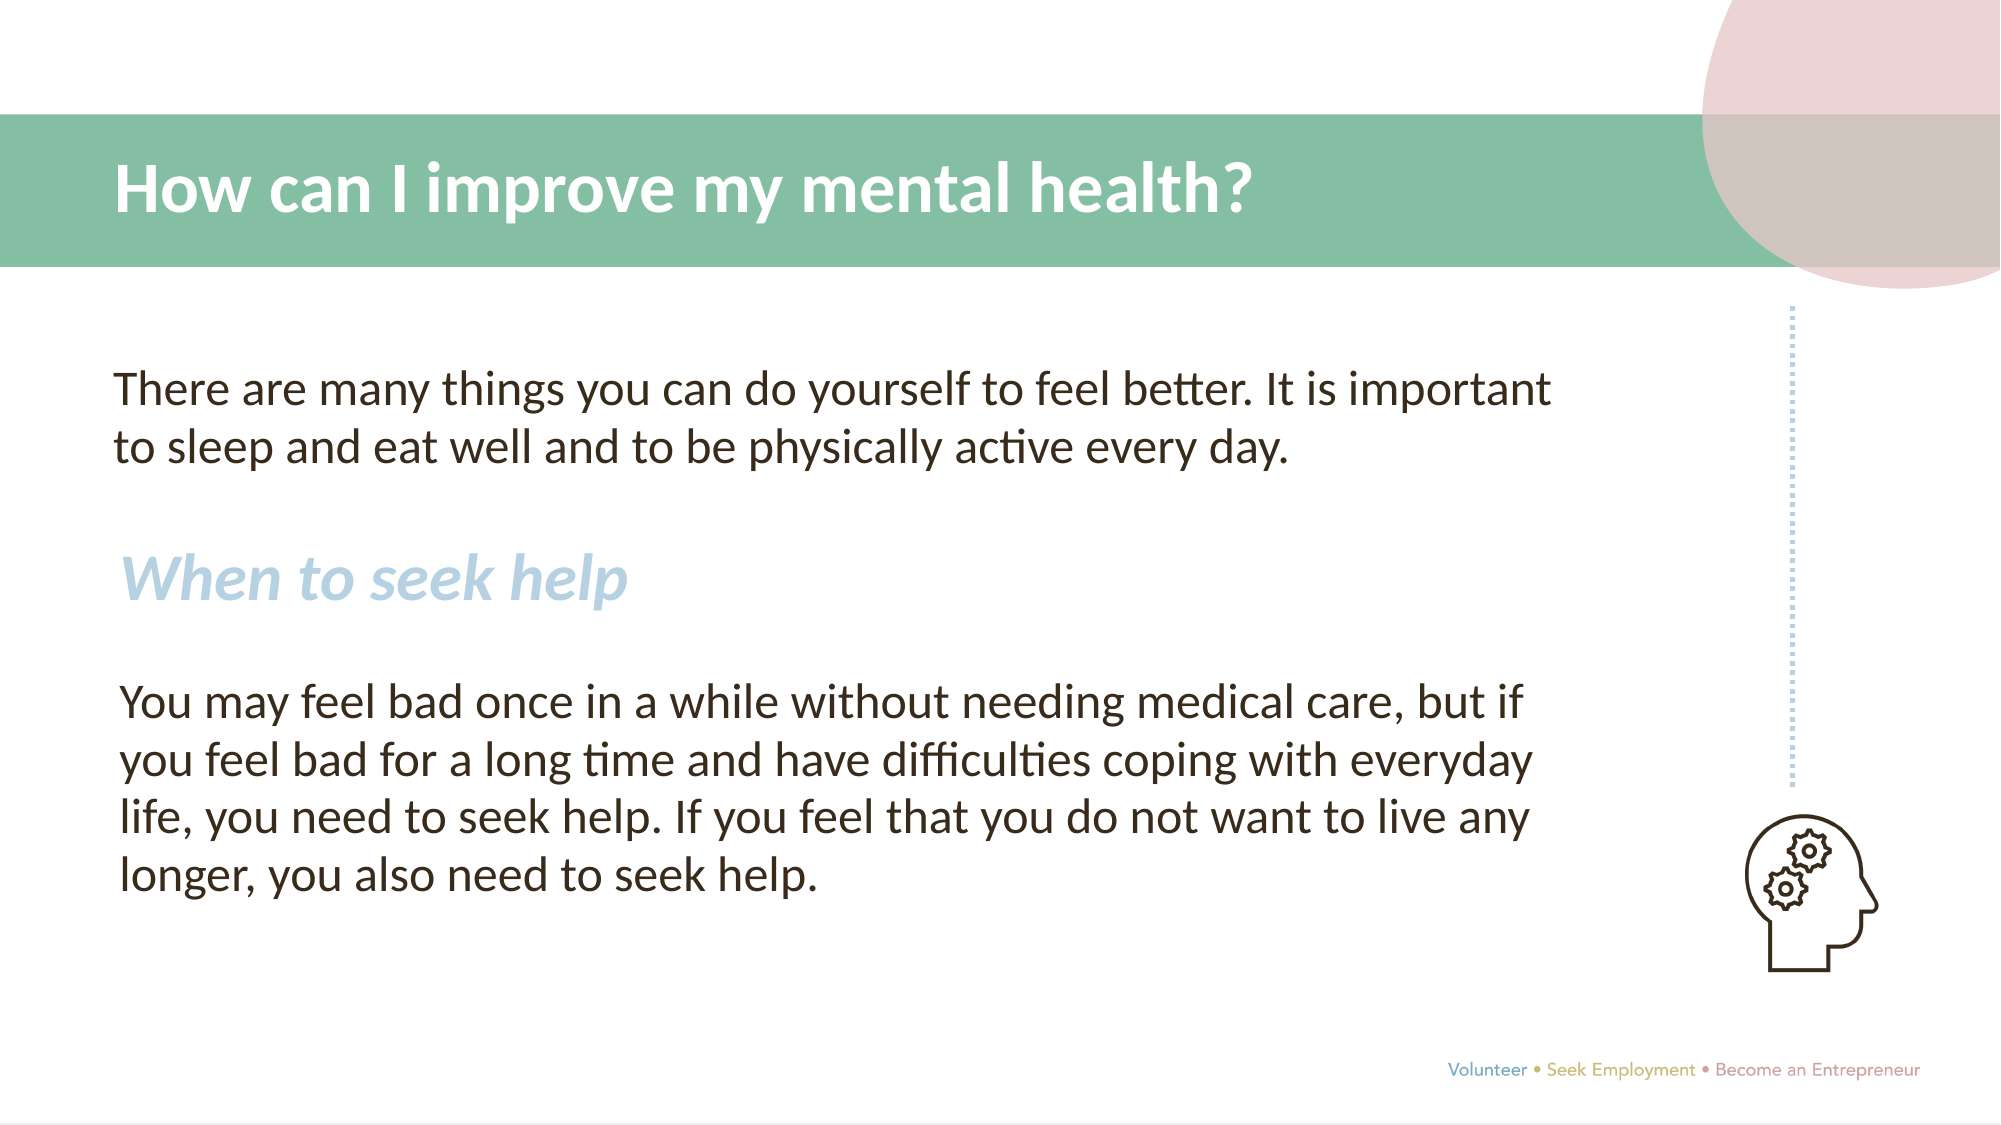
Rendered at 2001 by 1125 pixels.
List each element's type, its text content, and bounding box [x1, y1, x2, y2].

picture [1717, 803, 1906, 992]
text_box There are many things you can do yourself to feel better. It is important to sleep and eat well and to be physically active every day. [98, 350, 1581, 975]
text_box When to seek help You may feel bad once in a while without needing medical care, but if you feel bad for a long time and have difficulties coping with everyday life, you need to seek help. If you feel that you do not want to live any longer, you also need to seek help. [104, 549, 1587, 1008]
text_box [0, 113, 1797, 268]
text_box [1702, 0, 2000, 289]
picture [1418, 1046, 1971, 1103]
text_box How can I improve my mental health? [99, 147, 1312, 290]
